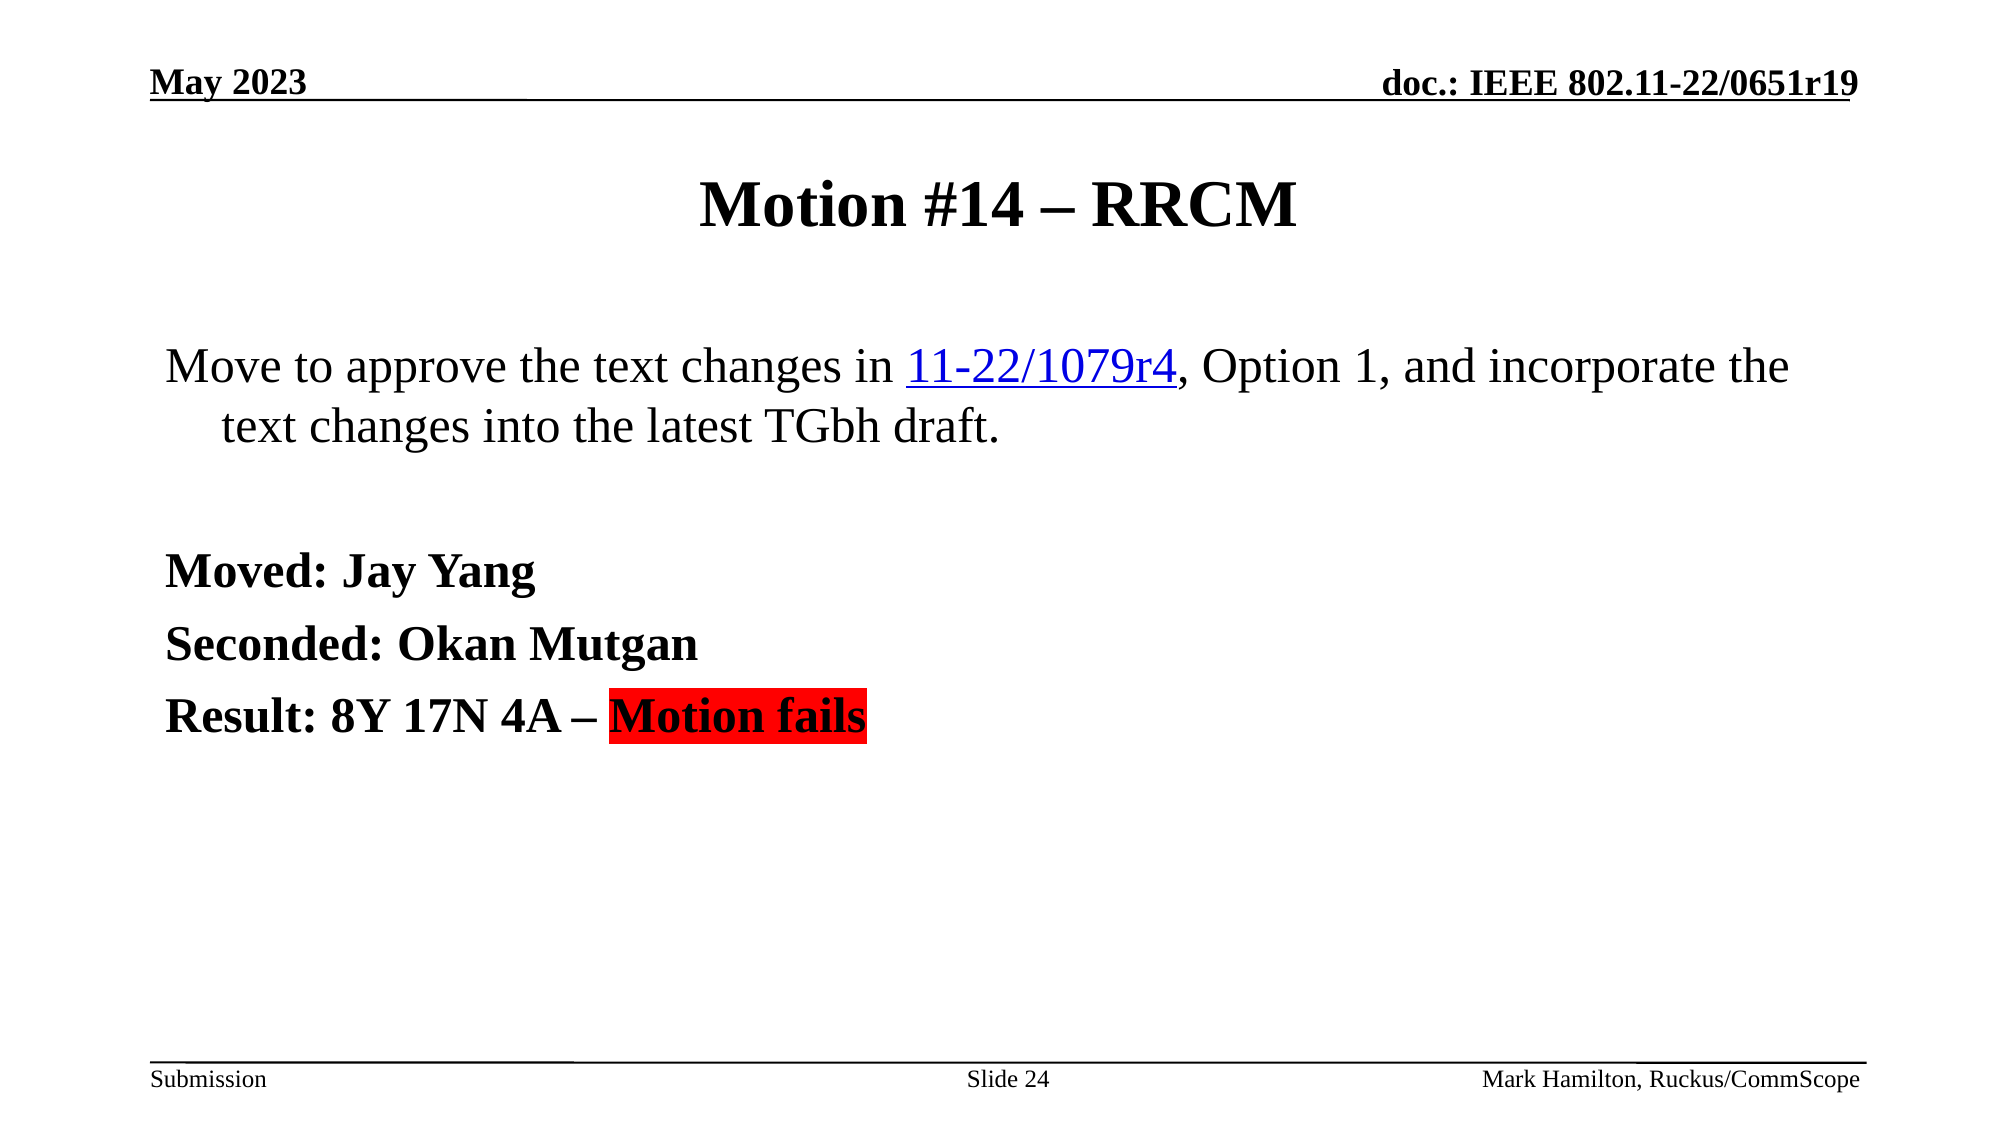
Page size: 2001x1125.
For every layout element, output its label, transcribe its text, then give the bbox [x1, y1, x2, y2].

title Motion #14 – RRCM [149, 112, 1850, 288]
slide_number Slide 24 [950, 1061, 1067, 1123]
list Move to approve the text changes in 11-22/1079r4, Option 1, and incorporate the text changes into the latest TGbh draft. Moved: Jay Yang Seconded: Okan Mutgan Result: 8Y 17N 4A – Motion fails [149, 324, 1850, 1000]
